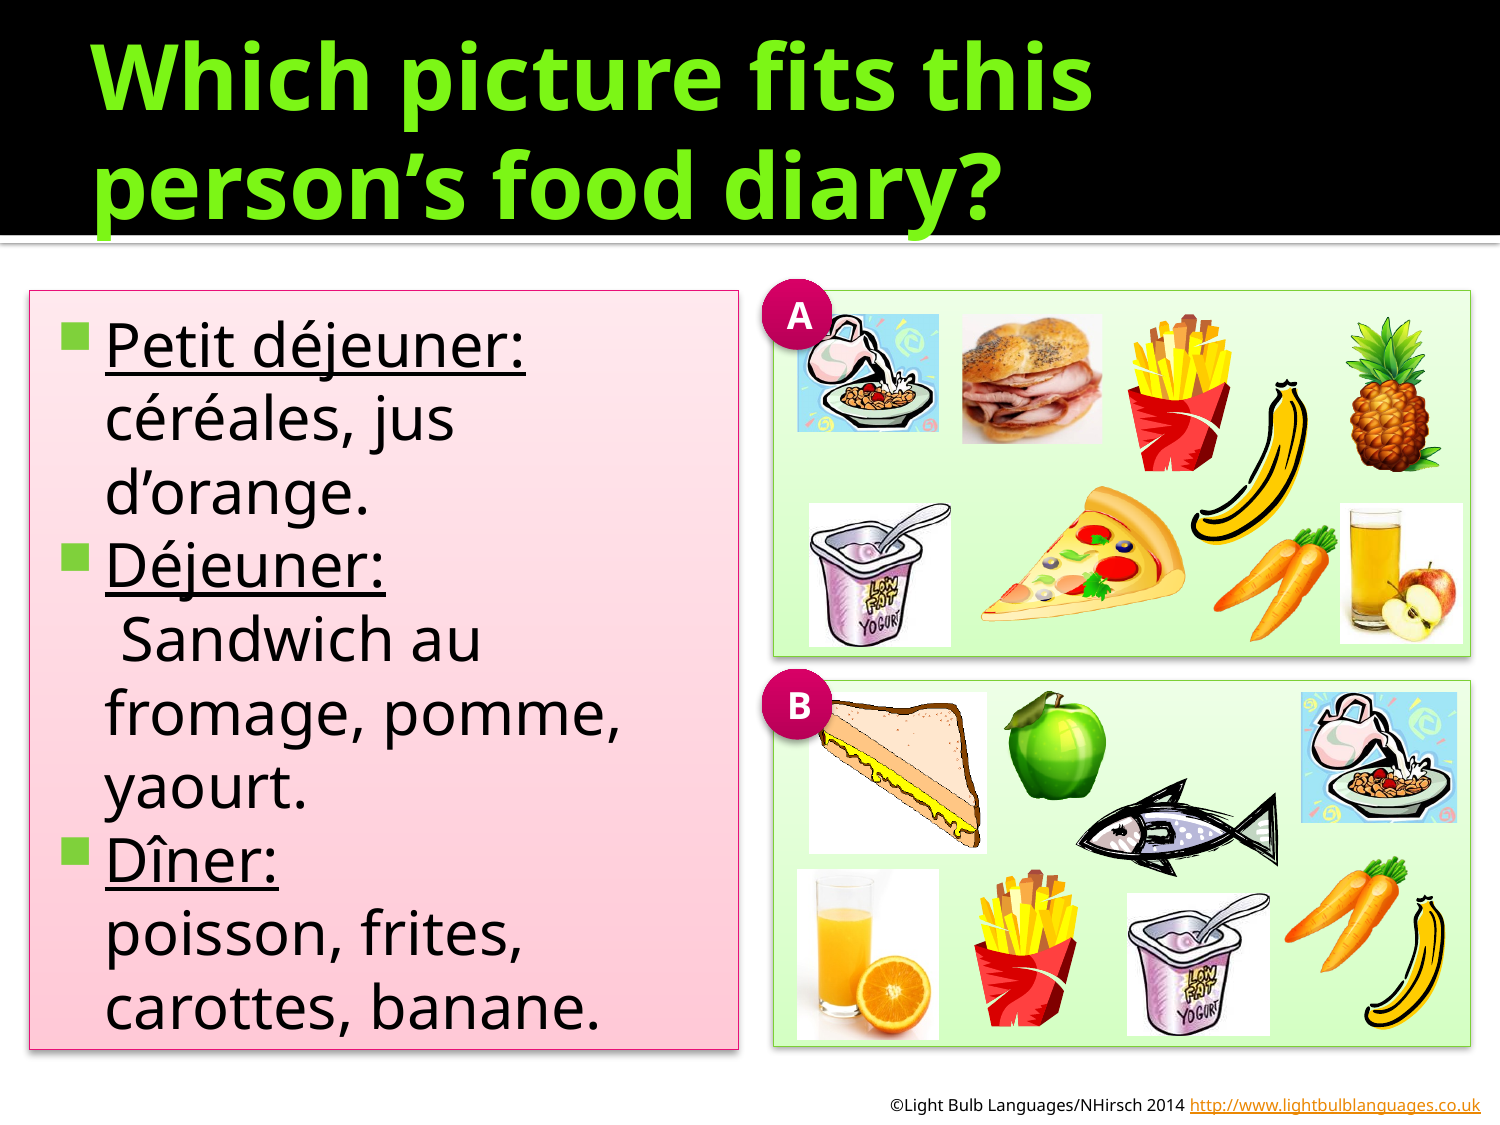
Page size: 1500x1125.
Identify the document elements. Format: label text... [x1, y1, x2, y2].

text_box B [761, 668, 830, 740]
text_box ©Light Bulb Languages/NHirsch 2014 http://www.lightbulblanguages.co.uk [620, 1087, 1500, 1125]
title Which picture fits this person’s food diary? [75, 25, 1425, 231]
text_box [773, 290, 1471, 657]
list Petit déjeuner: céréales, jus d’orange. Déjeuner: Sandwich au fromage, pomme, yaourt. Dîner: poisson, frites, carottes, banane. [29, 290, 739, 1050]
picture [809, 503, 951, 647]
picture [797, 869, 940, 1040]
picture [1127, 893, 1270, 1036]
picture [809, 314, 1470, 1032]
picture [962, 314, 1103, 444]
picture [797, 314, 940, 433]
text_box [773, 680, 1471, 1047]
text_box A [761, 278, 833, 350]
picture [1300, 692, 1458, 823]
